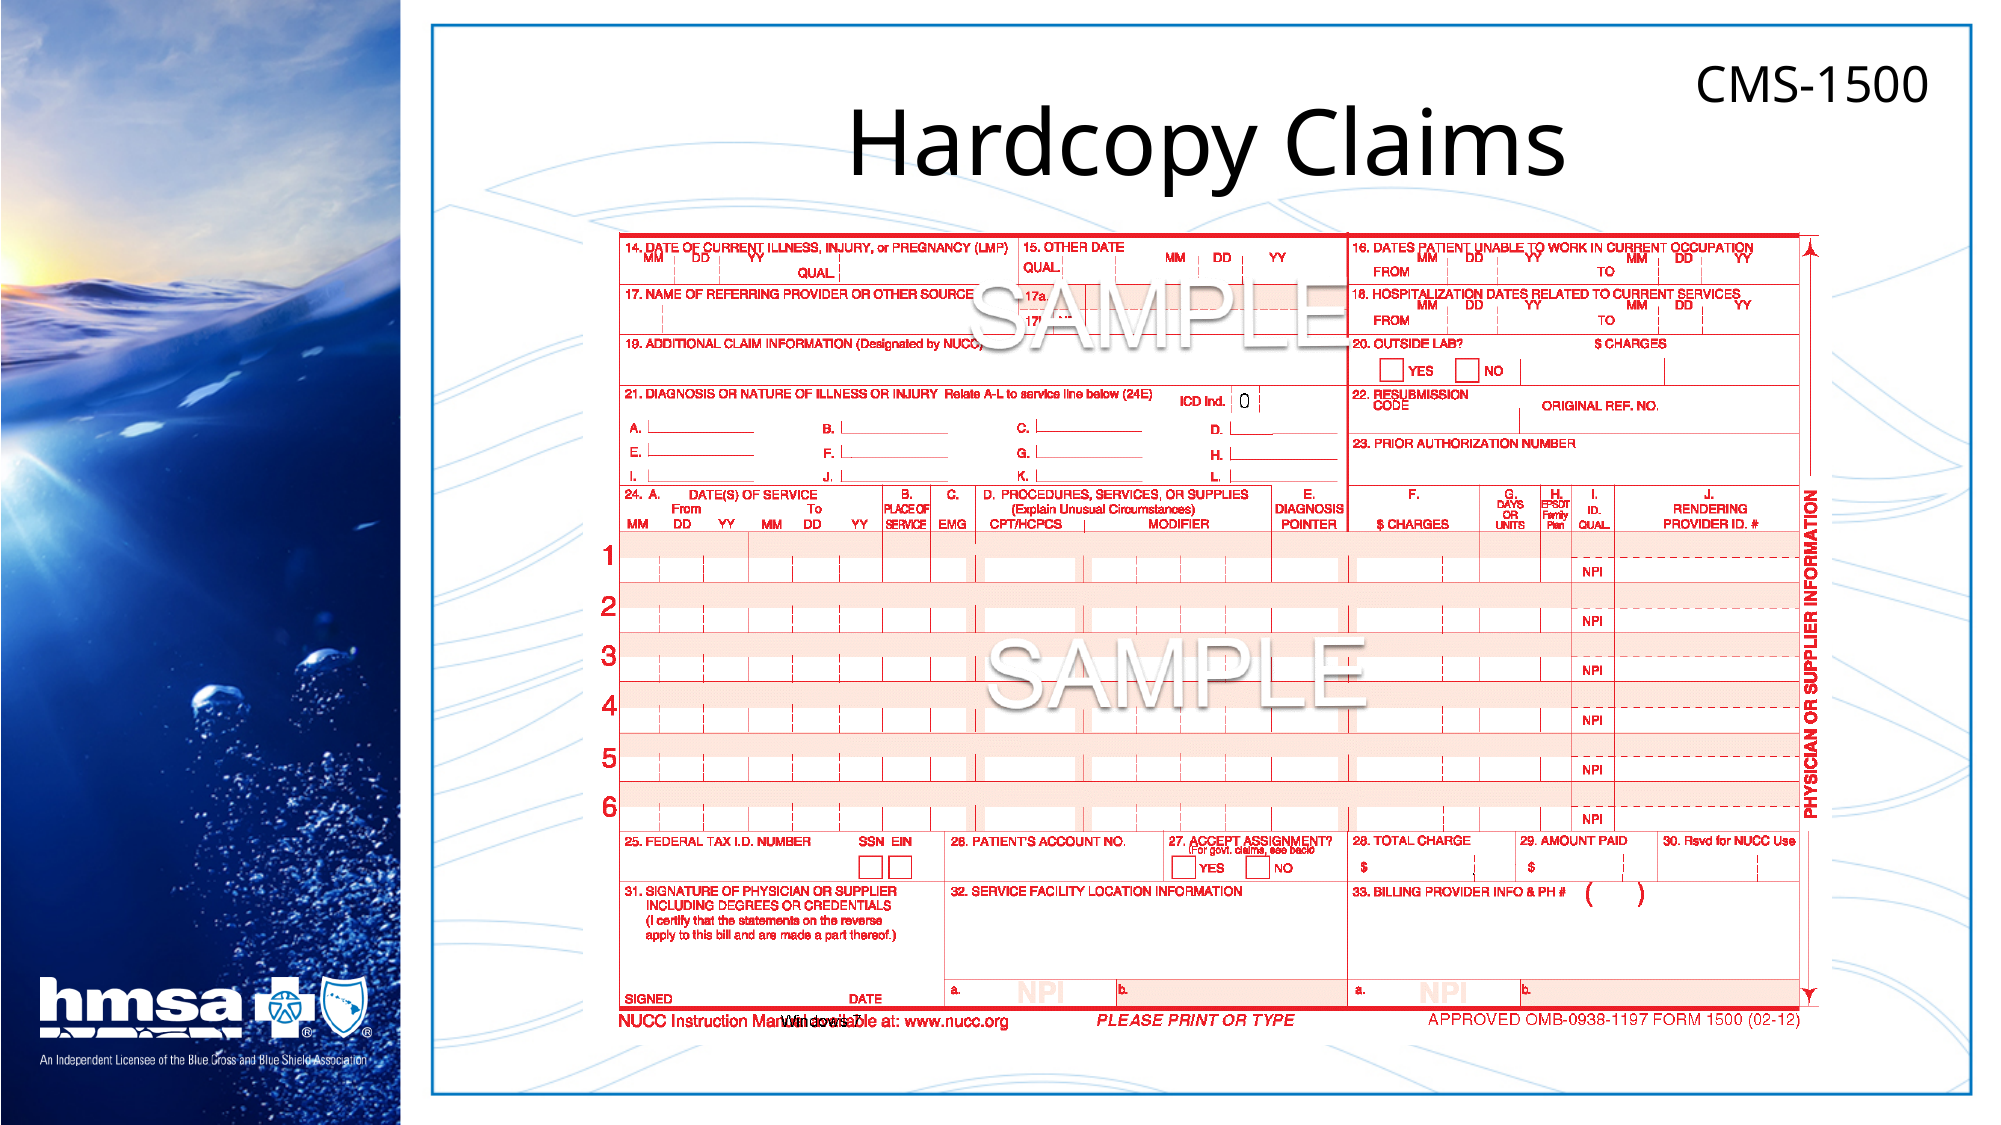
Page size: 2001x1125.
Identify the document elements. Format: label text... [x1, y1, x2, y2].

title Hardcopy Claims [476, 45, 1939, 233]
text_box CMS-1500 [1680, 45, 1957, 120]
picture [1, 0, 1999, 1125]
